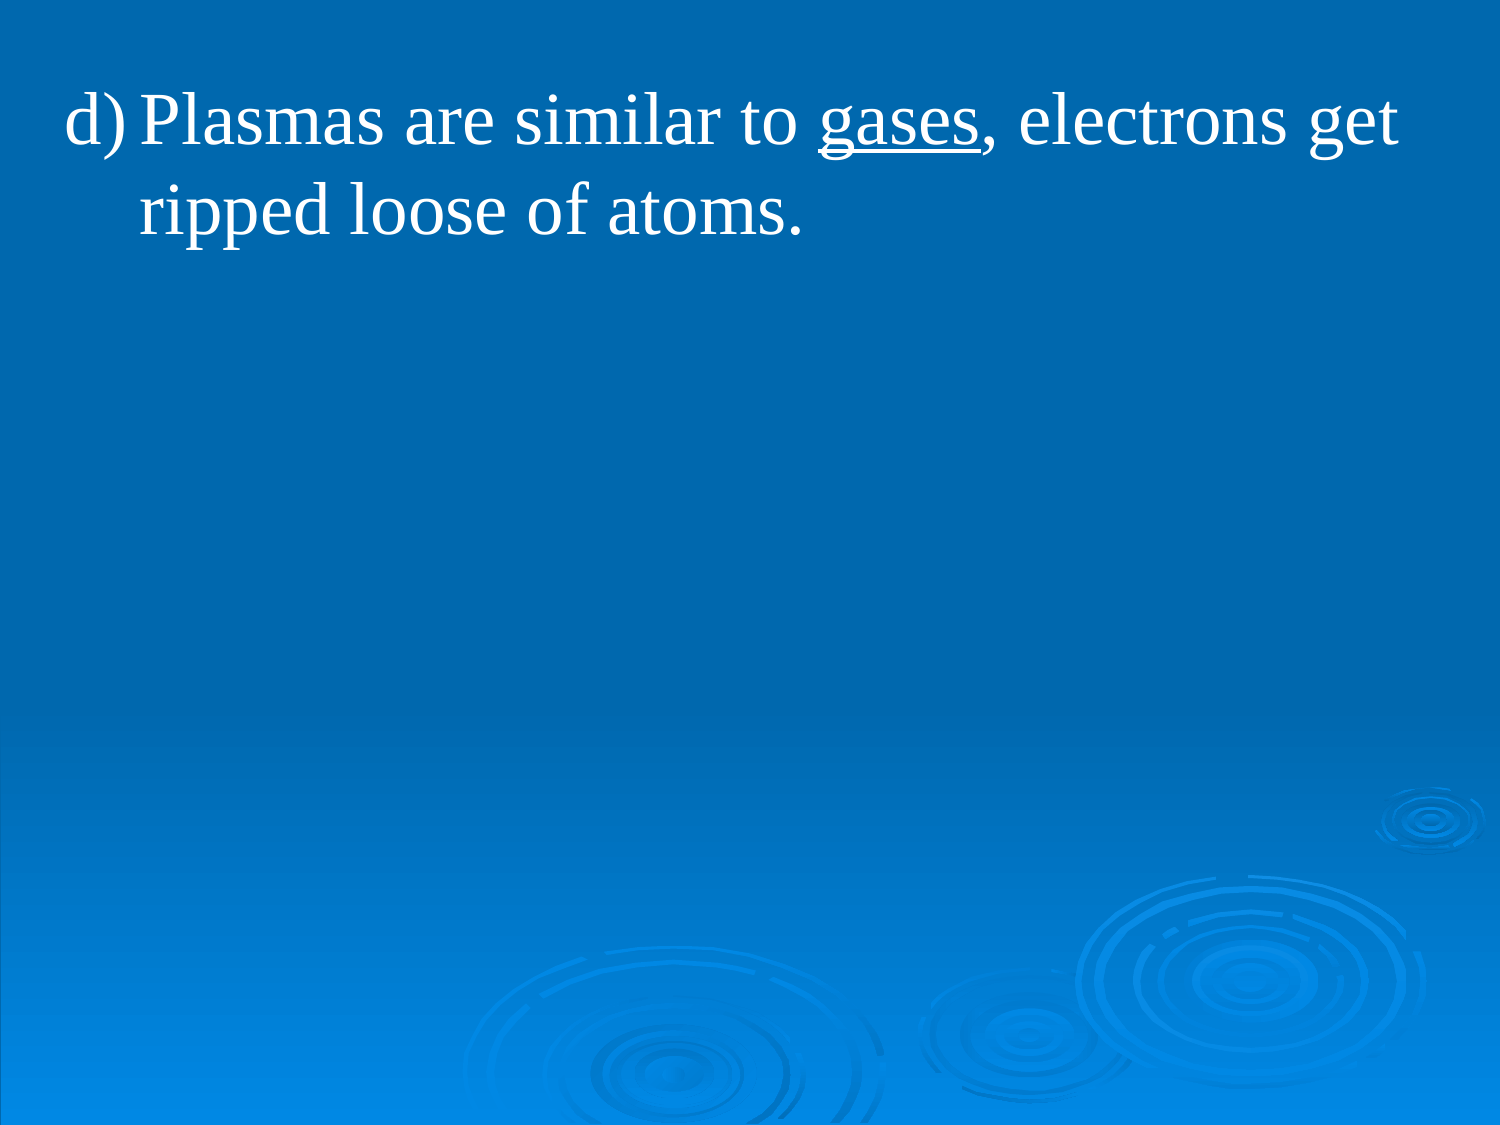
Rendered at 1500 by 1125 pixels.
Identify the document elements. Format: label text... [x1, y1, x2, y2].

text_box Plasmas are similar to gases, electrons get ripped loose of atoms. [50, 62, 1450, 258]
